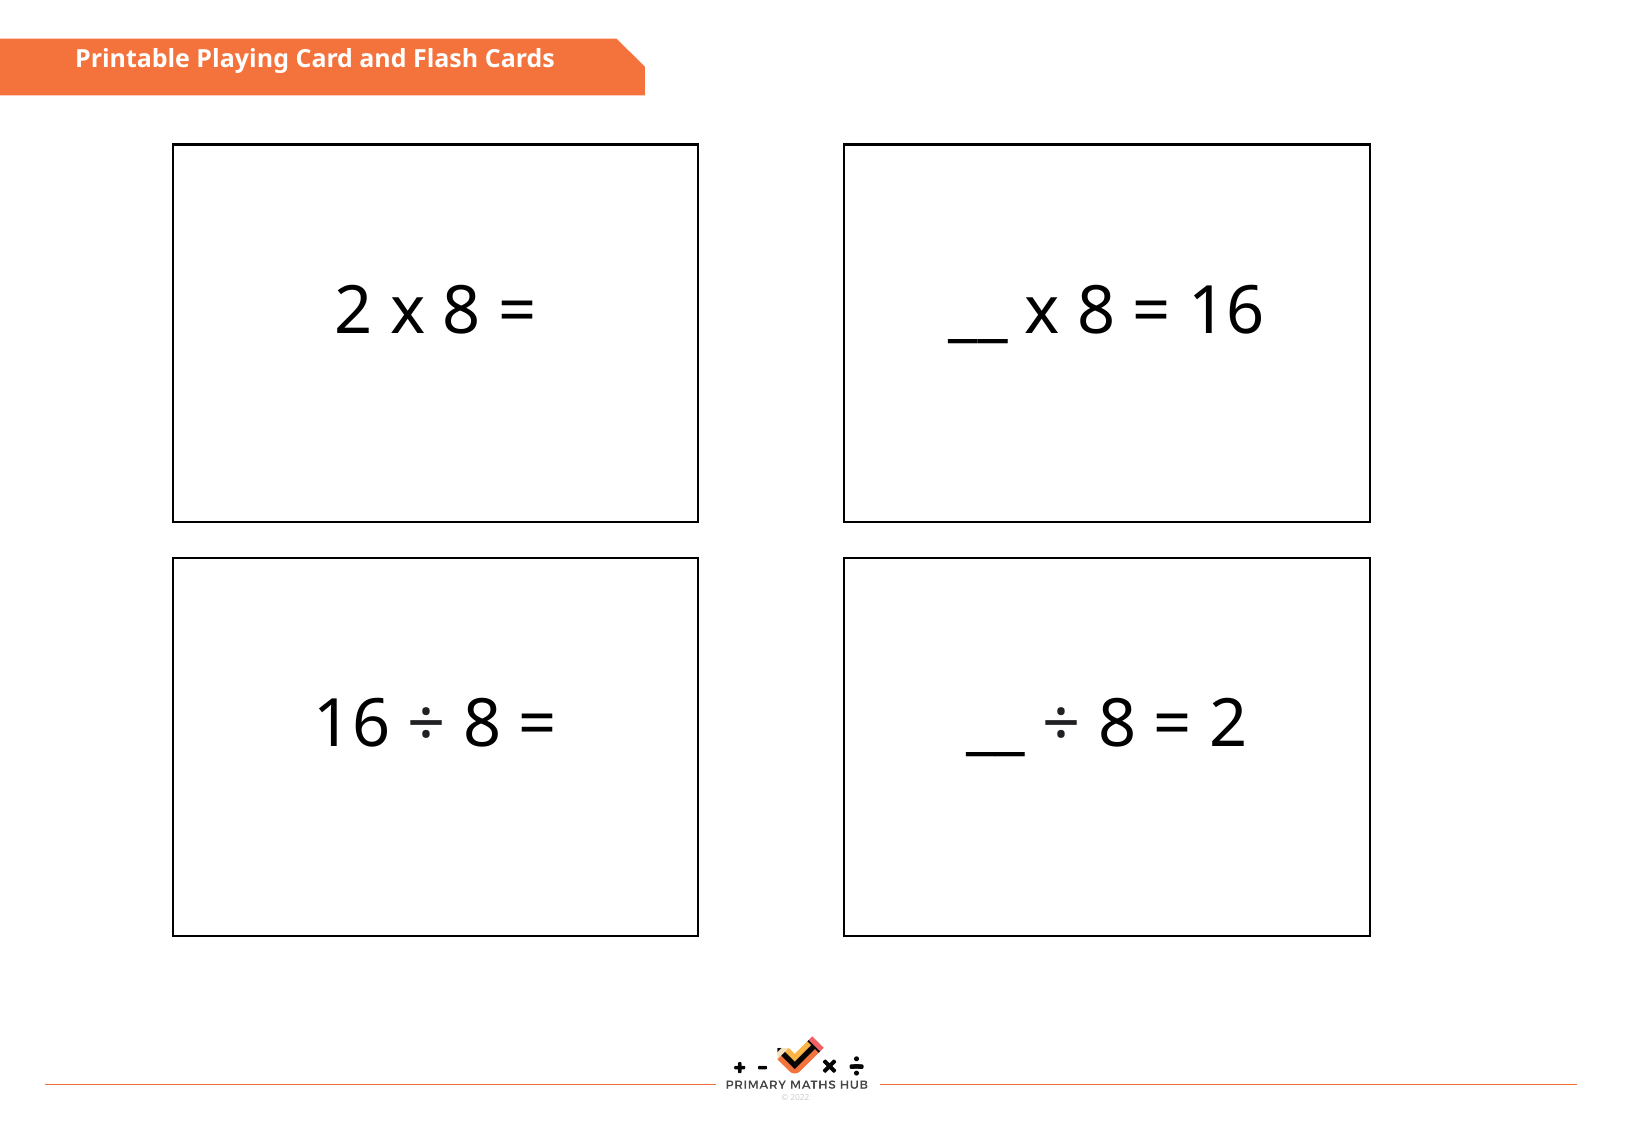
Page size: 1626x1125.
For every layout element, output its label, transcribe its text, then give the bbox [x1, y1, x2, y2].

text_box [172, 355, 699, 523]
text_box [843, 557, 1371, 937]
text_box __ x 8 = 16 [844, 259, 1370, 355]
text_box __ ÷ 8 = 2 [844, 672, 1370, 768]
text_box [172, 557, 699, 672]
text_box © 2022 [720, 1084, 870, 1110]
text_box [172, 768, 699, 937]
text_box [843, 143, 1371, 523]
text_box 2 x 8 = [172, 259, 699, 355]
text_box 16 ÷ 8 = [172, 672, 699, 768]
picture [722, 1034, 872, 1094]
text_box [172, 143, 699, 259]
text_box Printable Playing Card and Flash Cards [0, 37, 646, 97]
